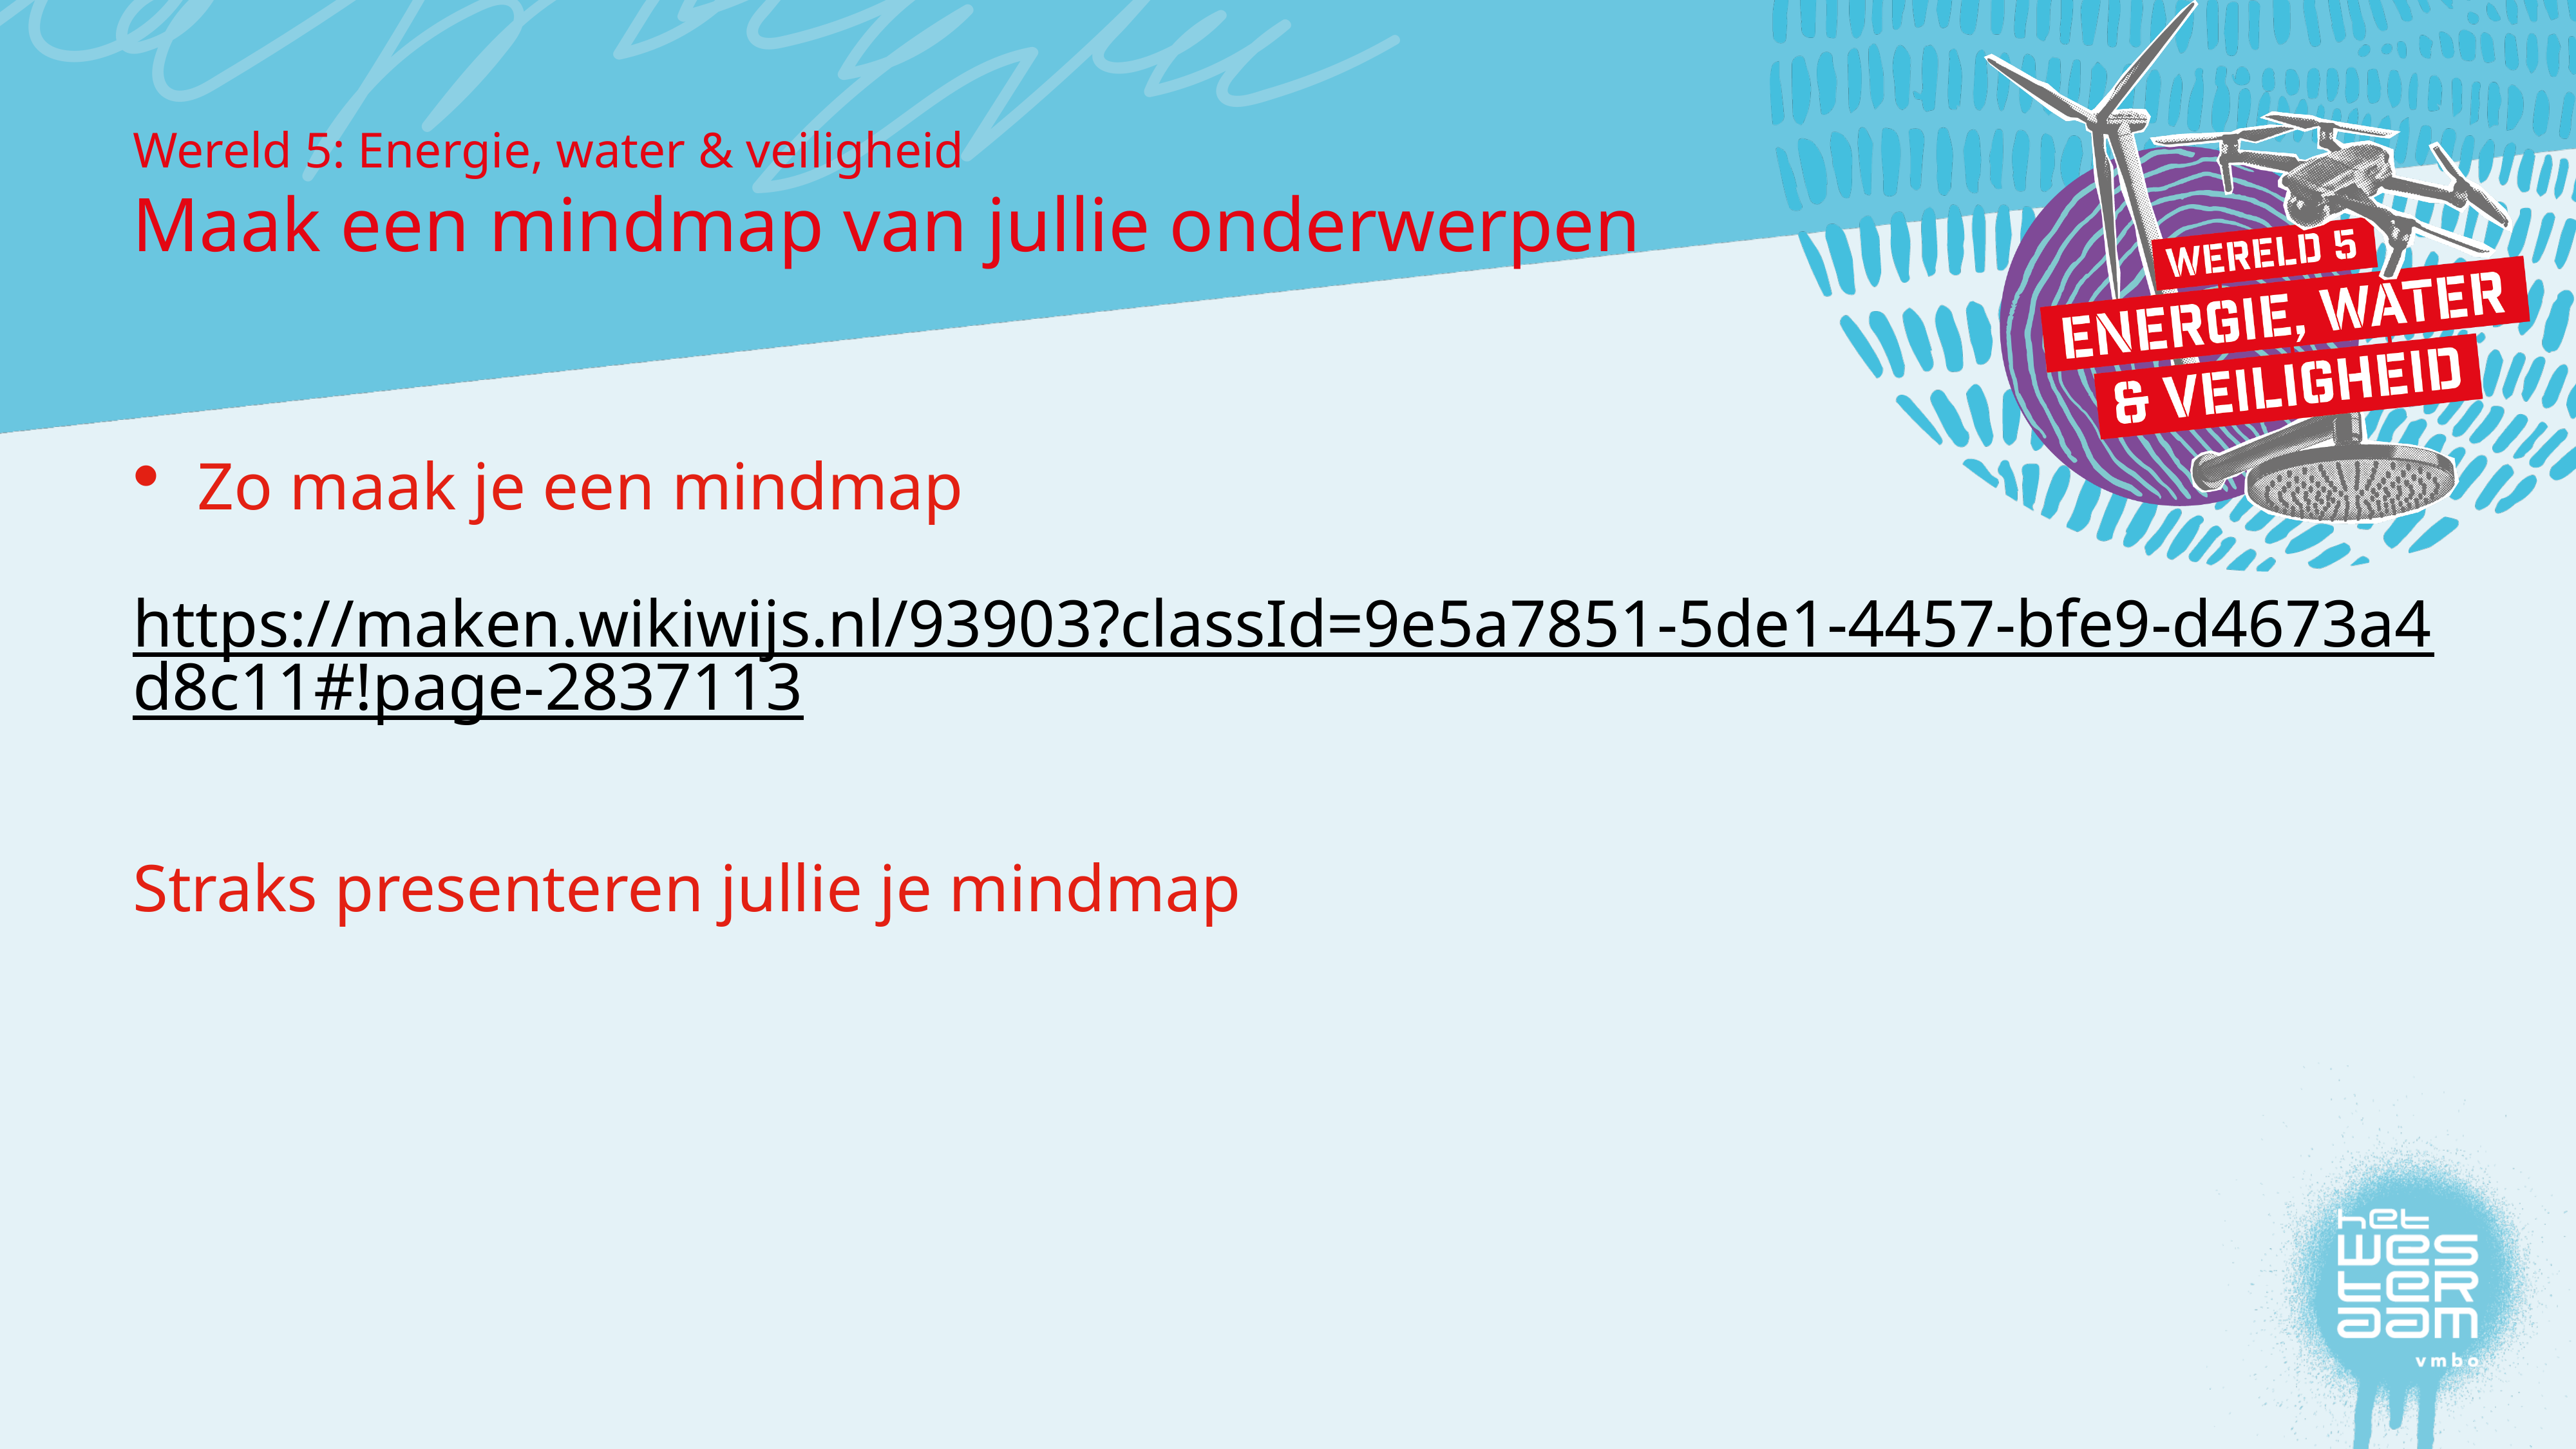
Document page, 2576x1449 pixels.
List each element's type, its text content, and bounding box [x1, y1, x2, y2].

list Zo maak je een mindmap https://maken.wikiwijs.nl/93903?classId=9e5a7851-5de1-4457-bfe9-d4673a4d8c11#!page-2837113 Straks presenteren jullie je mindmap [127, 448, 2449, 1321]
picture [2206, 1062, 2576, 1449]
picture [0, 0, 2576, 572]
